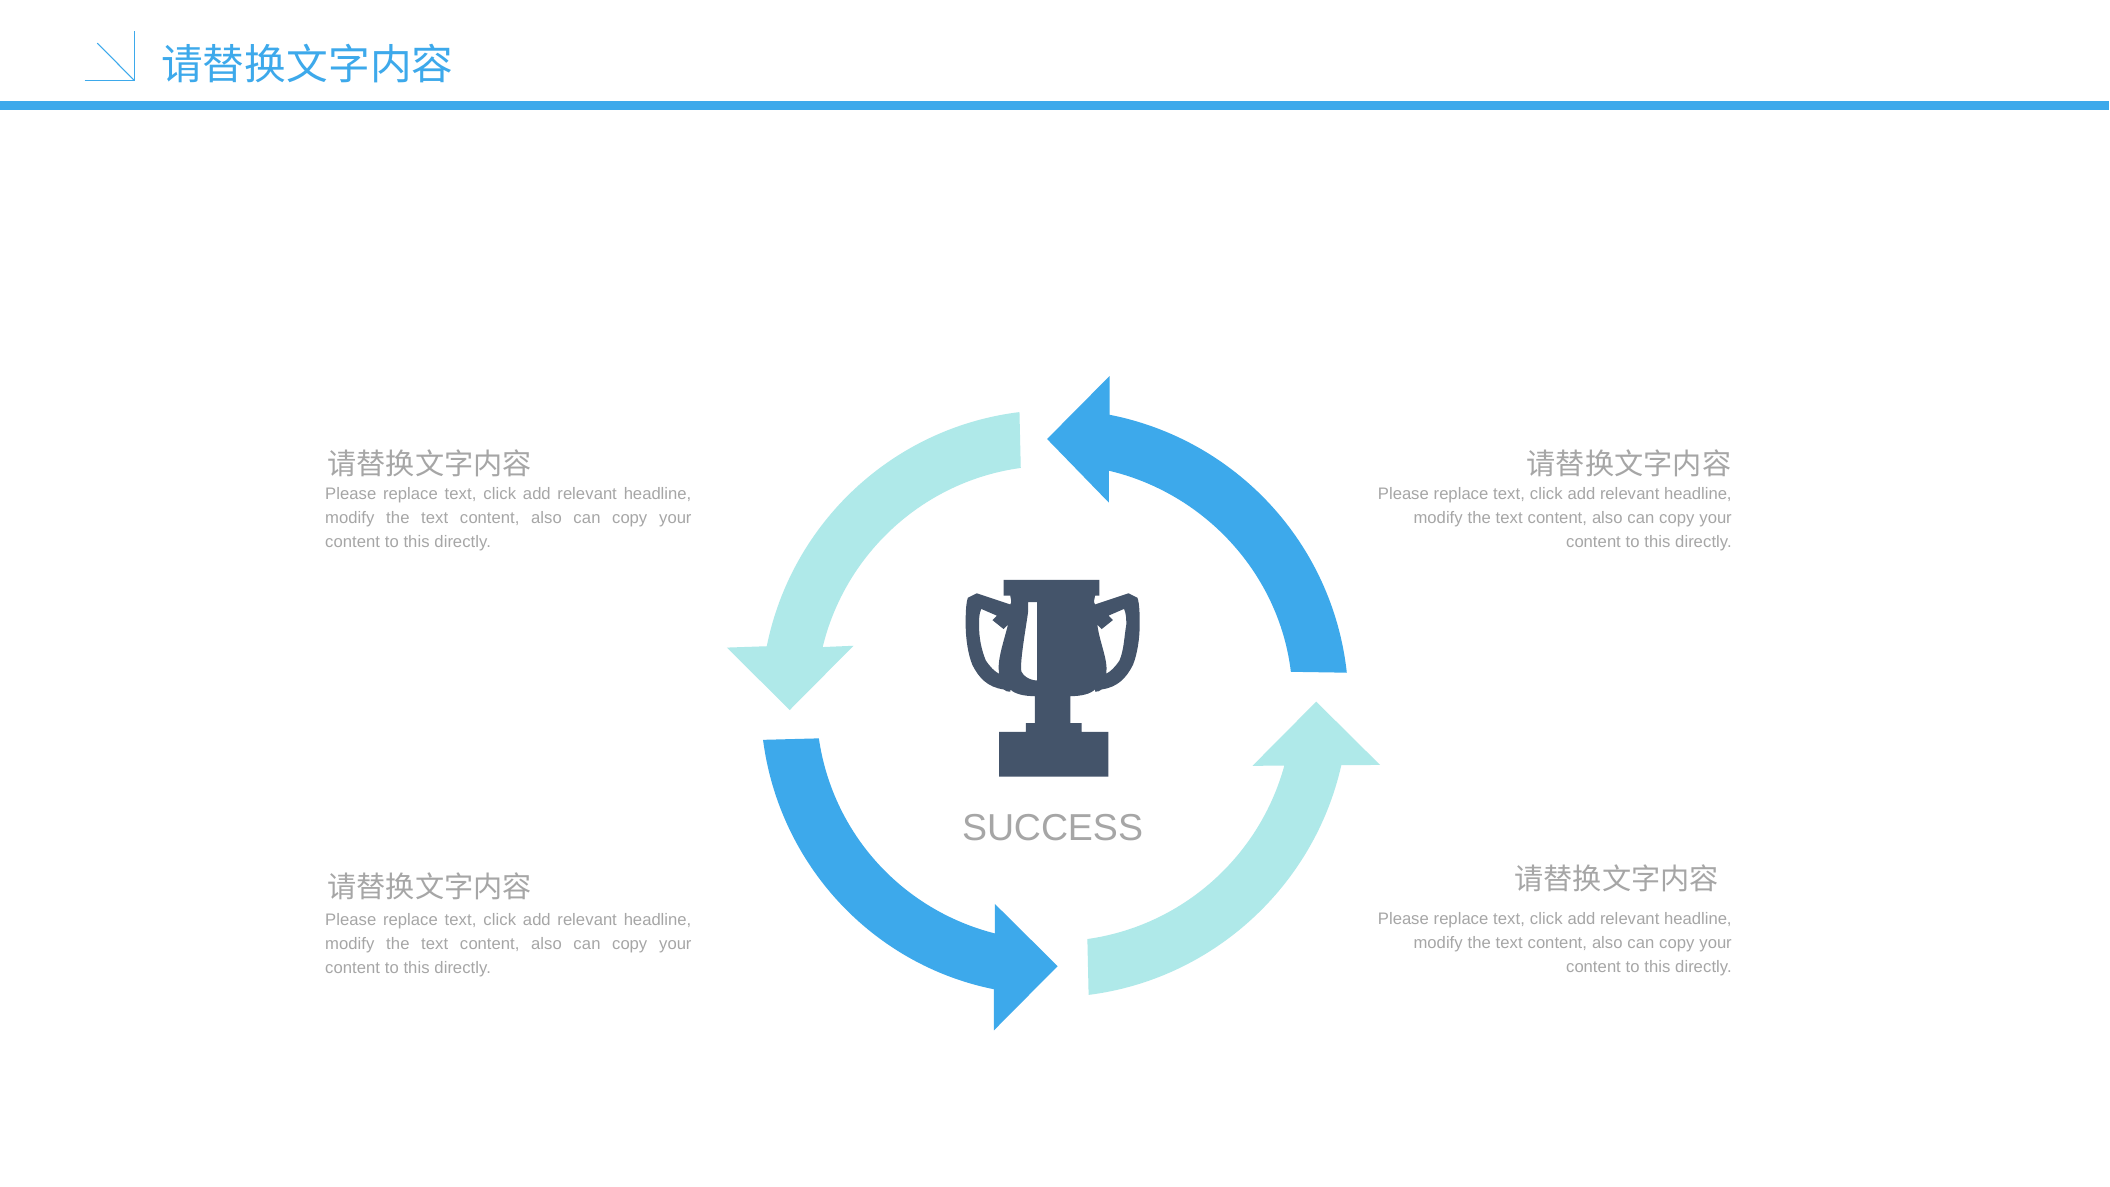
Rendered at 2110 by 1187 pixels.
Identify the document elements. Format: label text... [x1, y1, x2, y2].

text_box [1361, 431, 1748, 558]
text_box 请替换文字内容 [145, 22, 500, 94]
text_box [1361, 845, 1748, 983]
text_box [310, 854, 707, 984]
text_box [741, 388, 1369, 1017]
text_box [310, 431, 707, 558]
